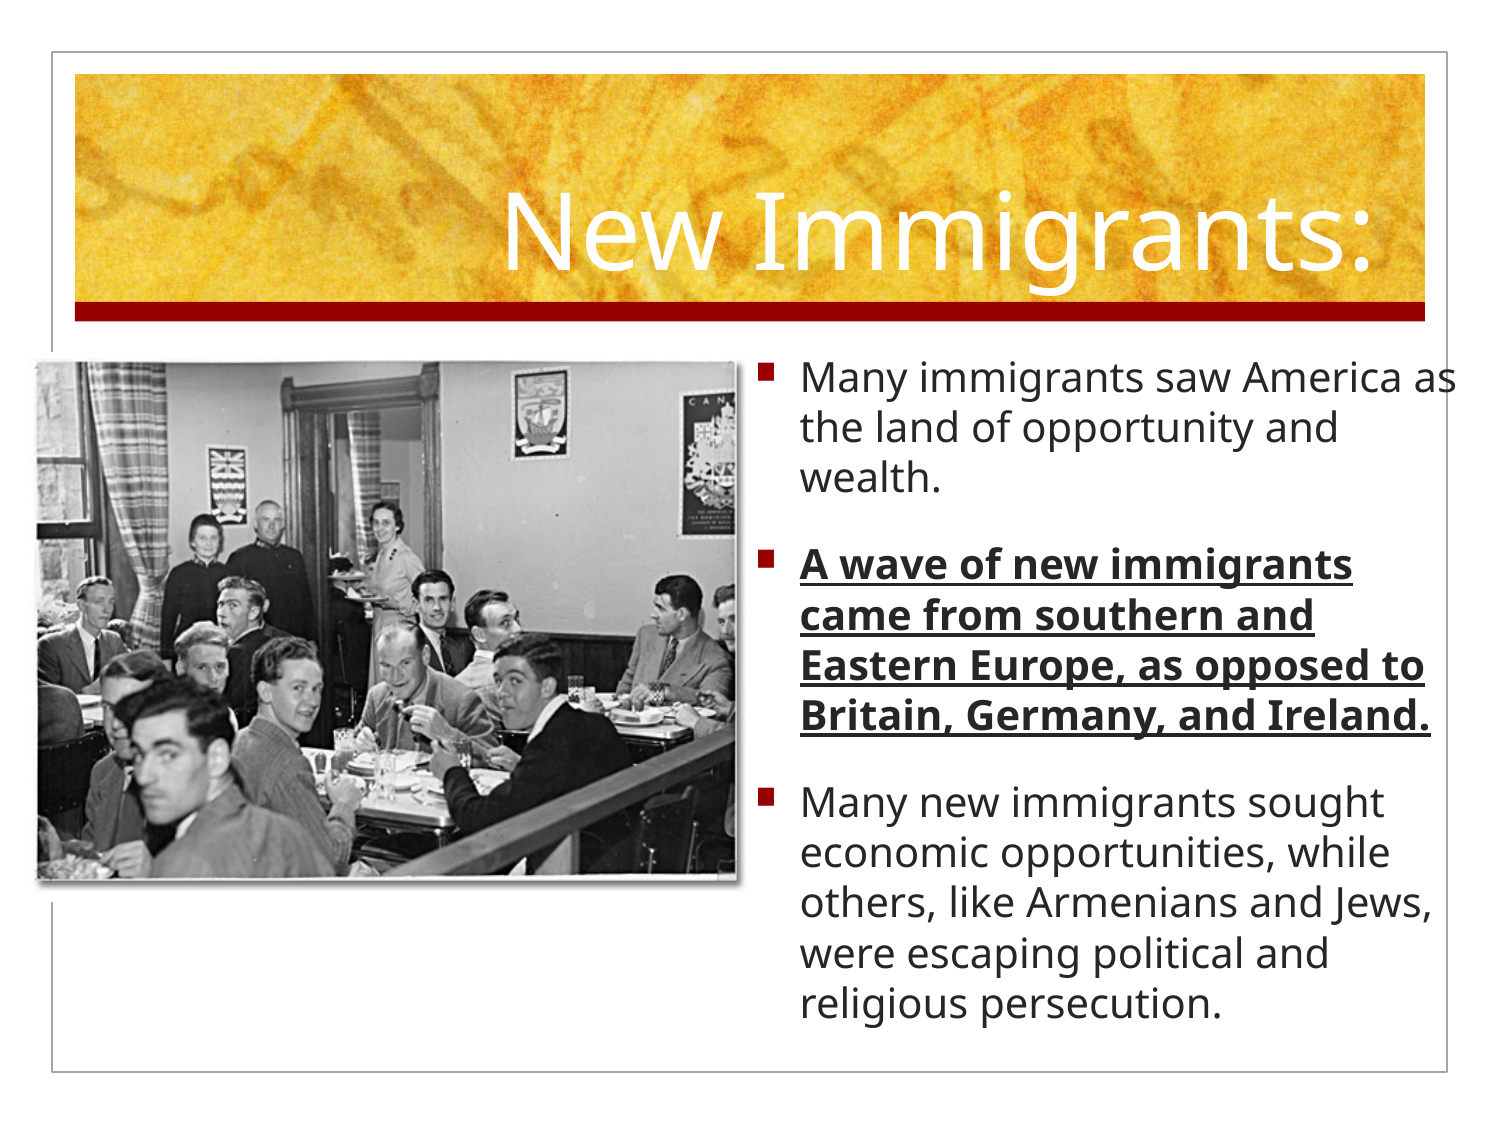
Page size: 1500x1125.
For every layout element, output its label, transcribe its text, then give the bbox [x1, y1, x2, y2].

title New Immigrants: [108, 74, 1392, 292]
picture [75, 74, 1425, 301]
list Many immigrants saw America as the land of opportunity and wealth. A wave of new immigrants came from southern and Eastern Europe, as opposed to Britain, Germany, and Ireland. Many new immigrants sought economic opportunities, while others, like Armenians and Jews, were escaping political and religious persecution. [738, 343, 1481, 1125]
picture [27, 352, 759, 903]
